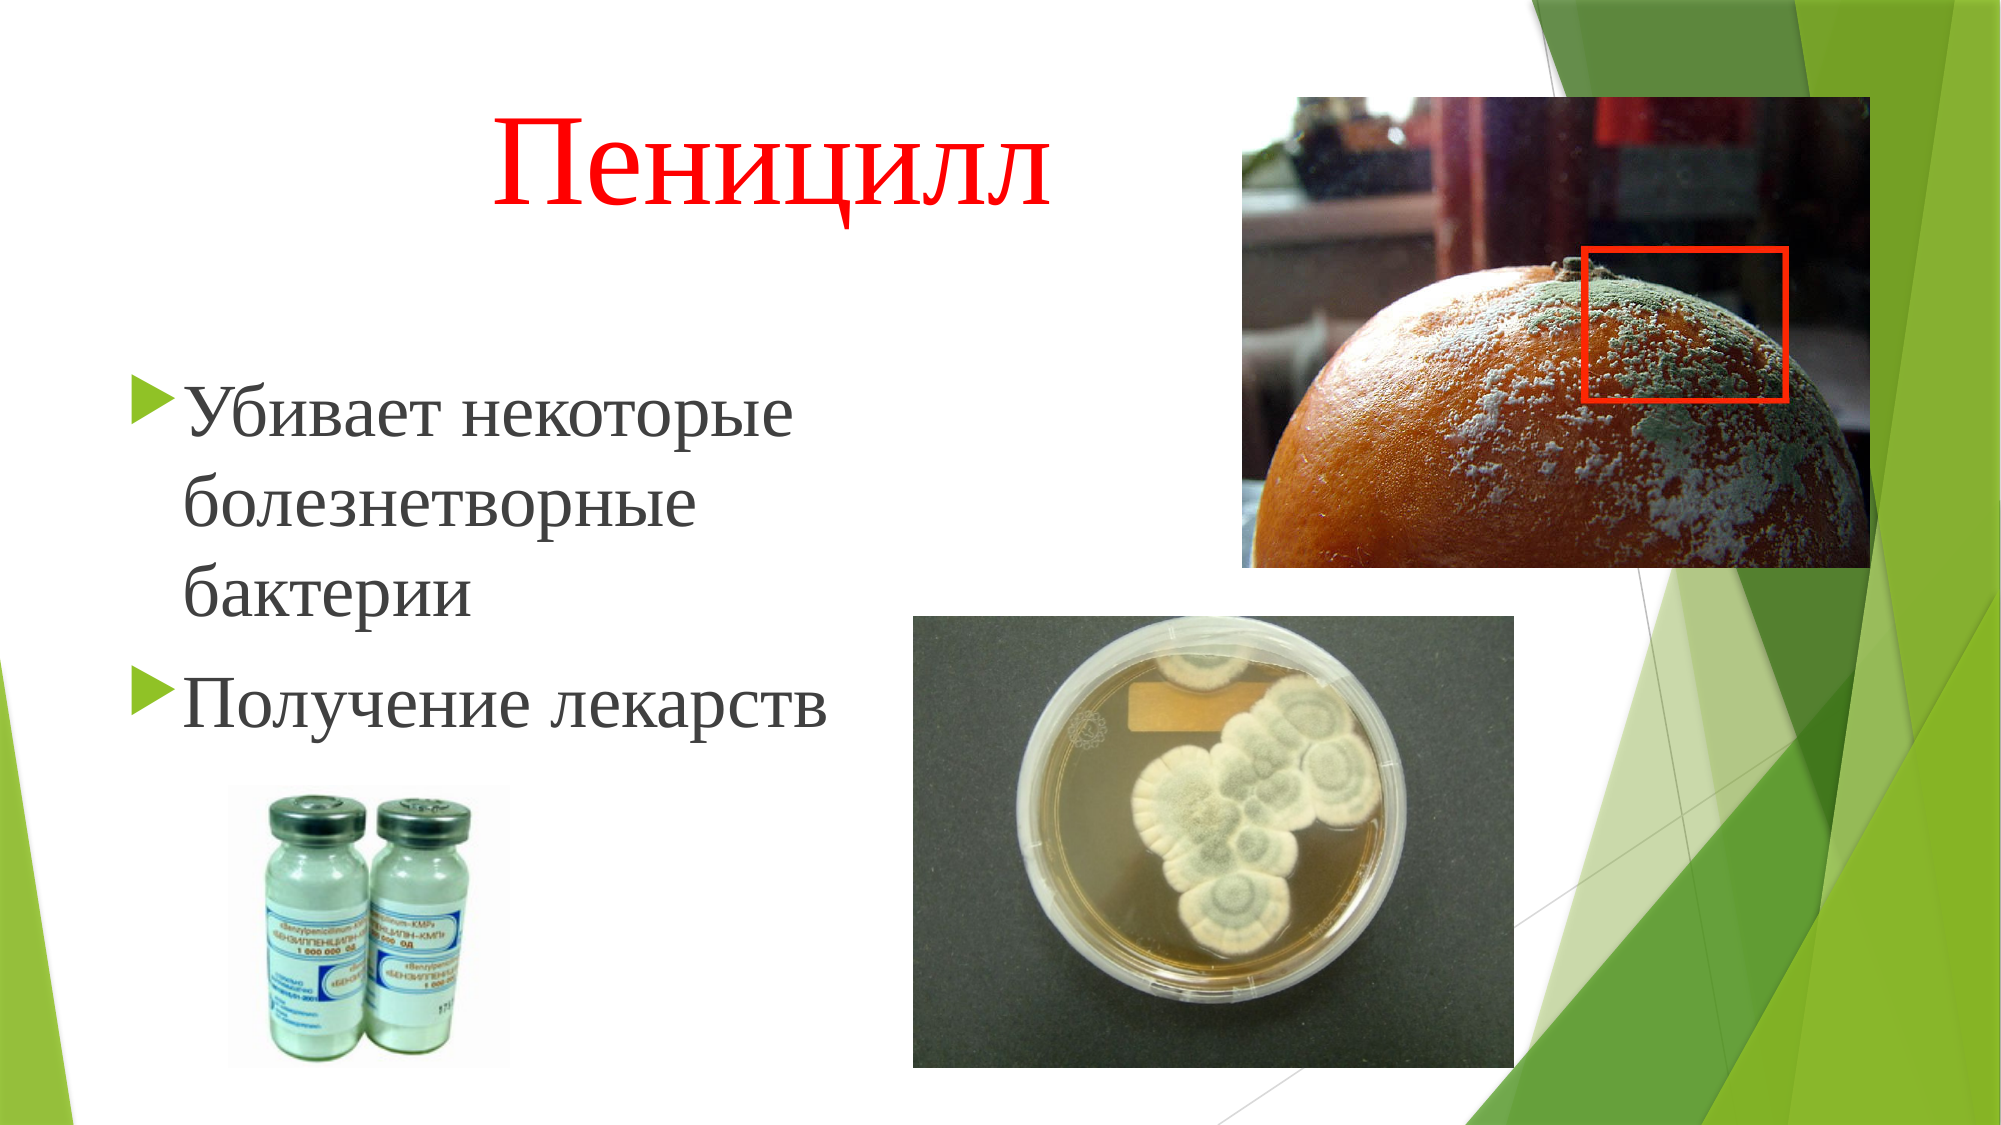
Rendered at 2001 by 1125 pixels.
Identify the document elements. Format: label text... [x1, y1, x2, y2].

title Пеницилл [331, 66, 1214, 240]
picture [913, 615, 1514, 1068]
list Убивает некоторые болезнетворные бактерии Получение лекарств [111, 354, 908, 836]
picture [1242, 96, 1871, 568]
picture [227, 785, 510, 1068]
